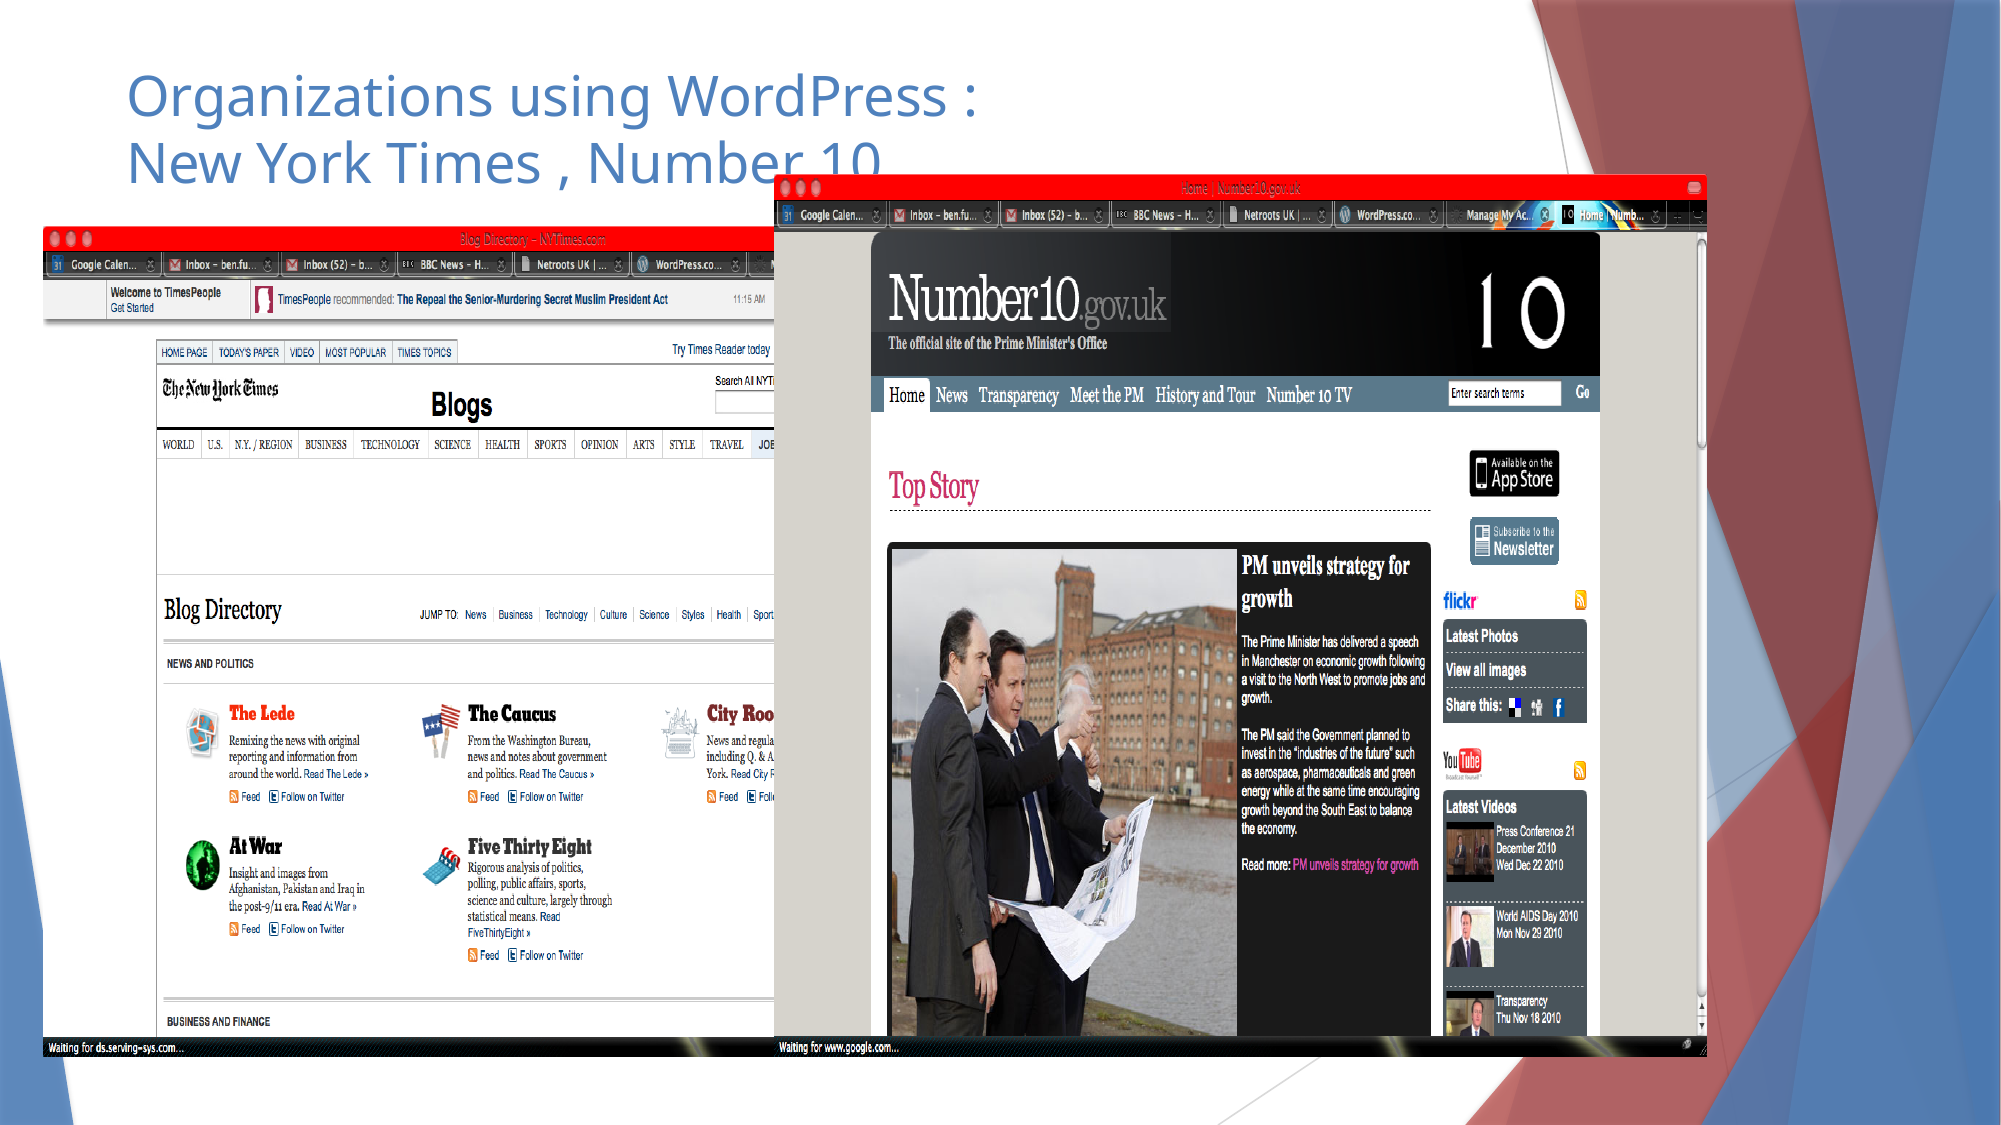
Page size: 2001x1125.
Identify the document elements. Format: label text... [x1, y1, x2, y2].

picture [1057, 1043, 1064, 1053]
title Organizations using WordPress : New York Times , Number 10 [111, 53, 1522, 203]
picture [1076, 1041, 1085, 1048]
picture [774, 173, 1708, 1057]
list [43, 225, 769, 1057]
